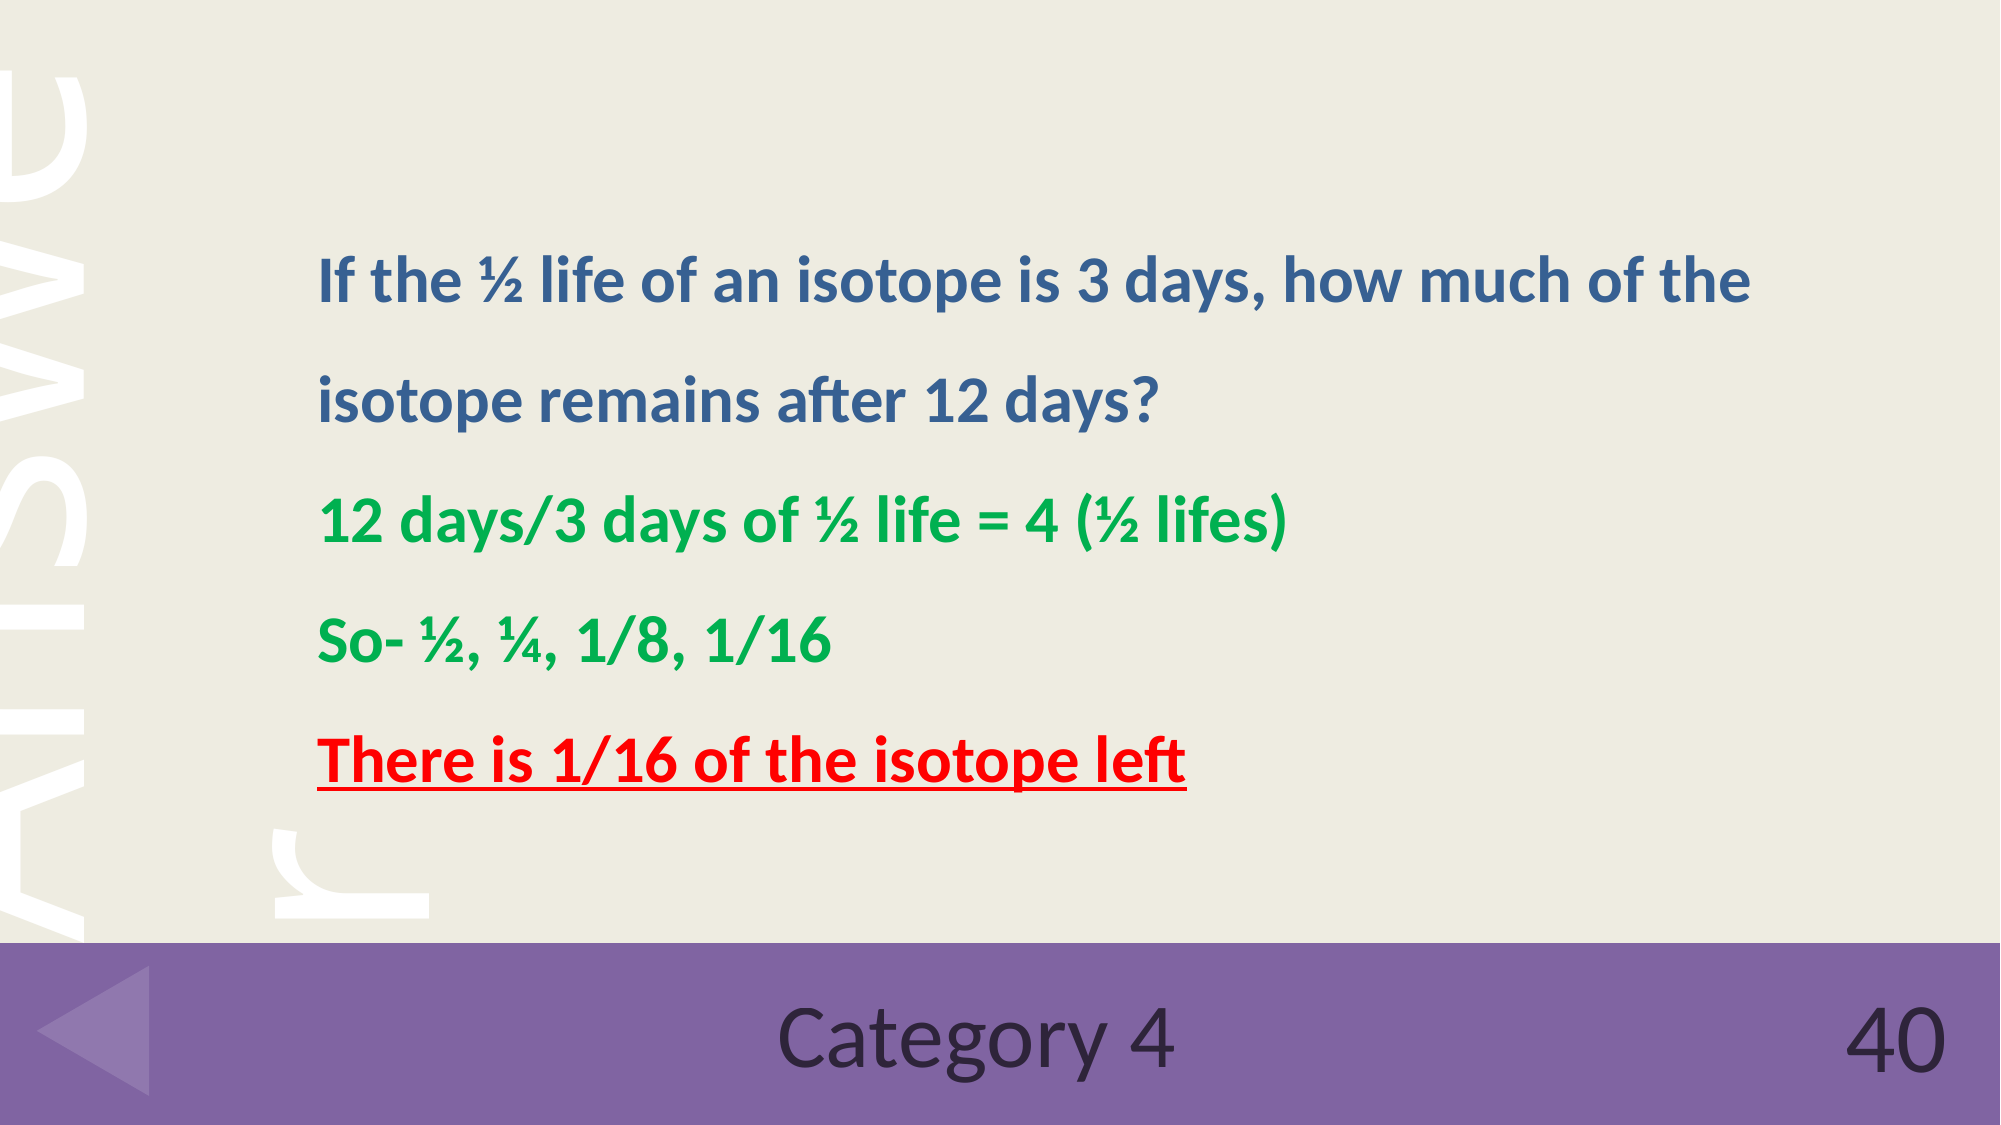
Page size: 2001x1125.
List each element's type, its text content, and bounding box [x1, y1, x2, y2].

list If the ½ life of an isotope is 3 days, how much of the isotope remains after 12 days? 12 days/3 days of ½ life = 4 (½ lifes) So- ½, ¼, 1/8, 1/16 There is 1/16 of the isotope left [302, 142, 1858, 850]
list 40 [1877, 967, 1963, 1097]
title Category 4 [76, 937, 1877, 1125]
